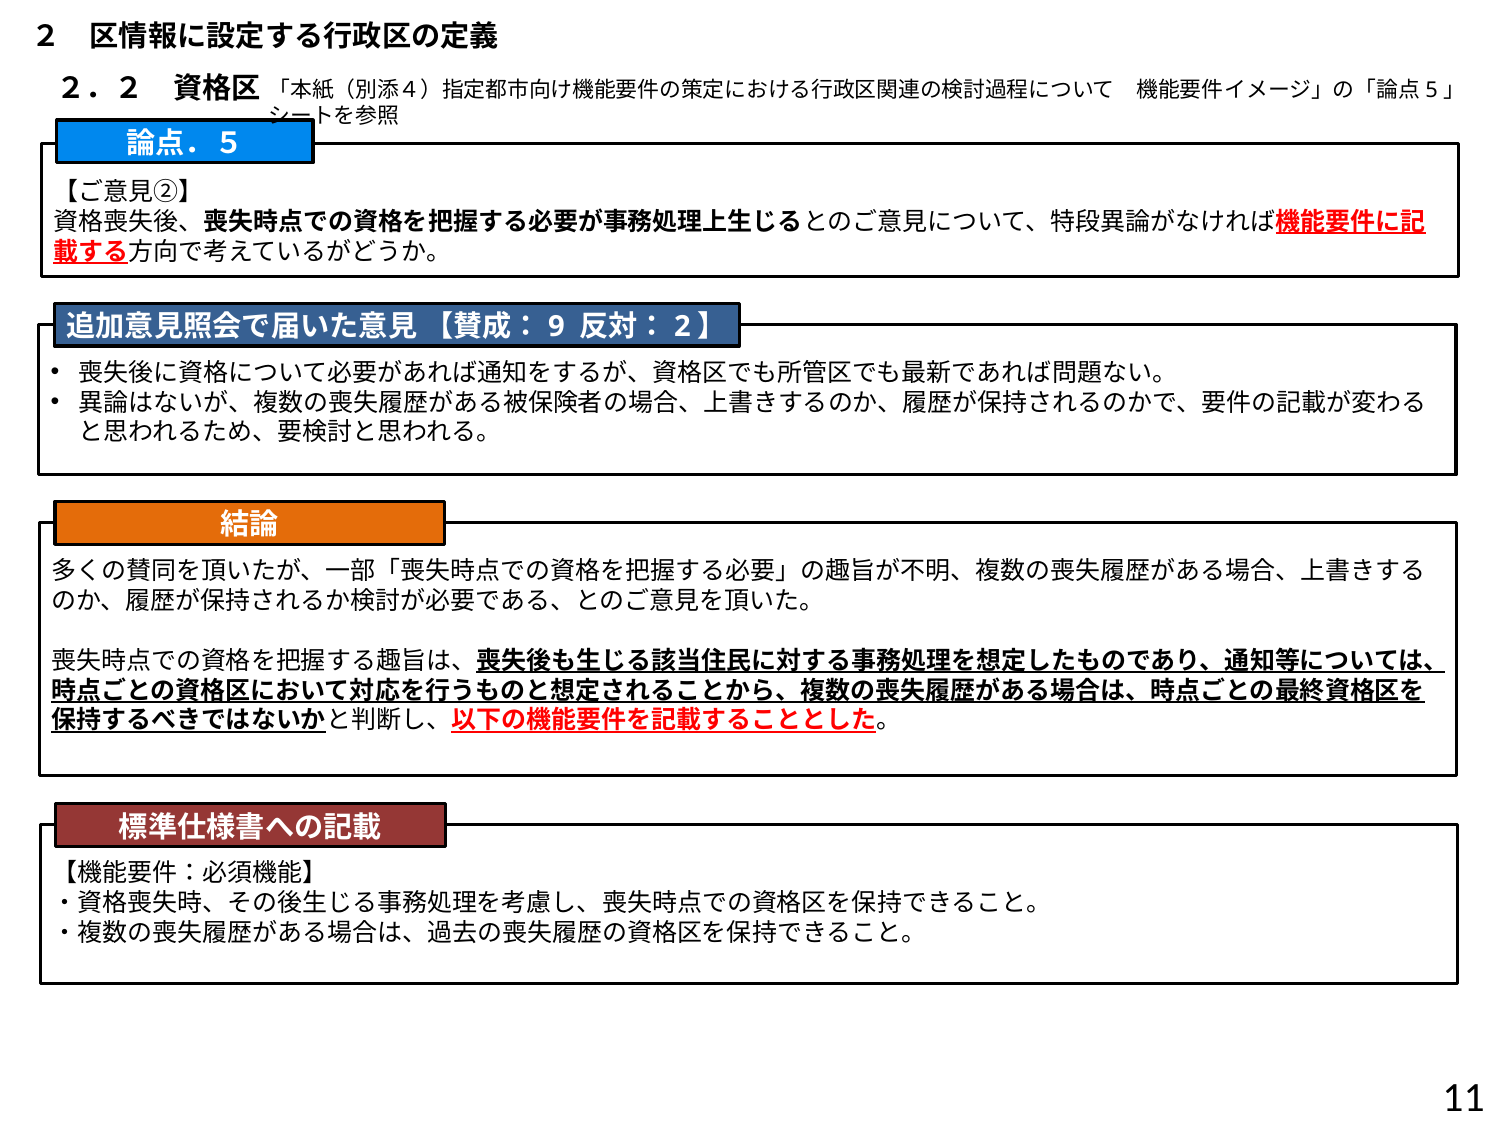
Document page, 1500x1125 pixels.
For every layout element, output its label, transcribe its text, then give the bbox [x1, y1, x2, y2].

text_box 結論 [53, 499, 447, 546]
text_box 「本紙（別添４）指定都市向け機能要件の策定における行政区関連の検討過程について 機能要件イメージ」の「論点5」シートを参照 [253, 60, 1500, 107]
text_box 【ご意見②】 資格喪失後、喪失時点での資格を把握する必要が事務処理上生じるとのご意見について、特段異論がなければ機能要件に記載する方向で考えているがどうか。 [41, 143, 1459, 277]
text_box ２ 区情報に設定する行政区の定義 [16, 2, 1440, 49]
text_box 論点．５ [55, 118, 315, 165]
slide_number 10 [1149, 1065, 1500, 1125]
text_box 喪失後に資格について必要があれば通知をするが、資格区でも所管区でも最新であれば問題ない。 異論はないが、複数の喪失履歴がある被保険者の場合、上書きするのか、履歴が保持されるのかで、要件の記載が変わると思われるため、要検討と思われる。 [38, 324, 1457, 475]
text_box 多くの賛同を頂いたが、一部「喪失時点での資格を把握する必要」の趣旨が不明、複数の喪失履歴がある場合、上書きするのか、履歴が保持されるか検討が必要である、とのご意見を頂いた。 喪失時点での資格を把握する趣旨は、喪失後も生じる該当住民に対する事務処理を想定したものであり、通知等については、時点ごとの資格区において対応を行うものと想定されることから、複数の喪失履歴がある場合は、時点ごとの最終資格区を保持するべきではないかと判断し、以下の機能要件を記載することとした。 [39, 522, 1457, 776]
text_box 追加意見照会で届いた意見 【賛成：9 反対：2】 [52, 301, 741, 348]
text_box 【機能要件：必須機能】 ・資格喪失時、その後生じる事務処理を考慮し、喪失時点での資格区を保持できること。 ・複数の喪失履歴がある場合は、過去の喪失履歴の資格区を保持できること。 [40, 824, 1458, 984]
text_box ２．２ 資格区 [41, 54, 1464, 100]
text_box 標準仕様書への記載 [54, 802, 448, 849]
